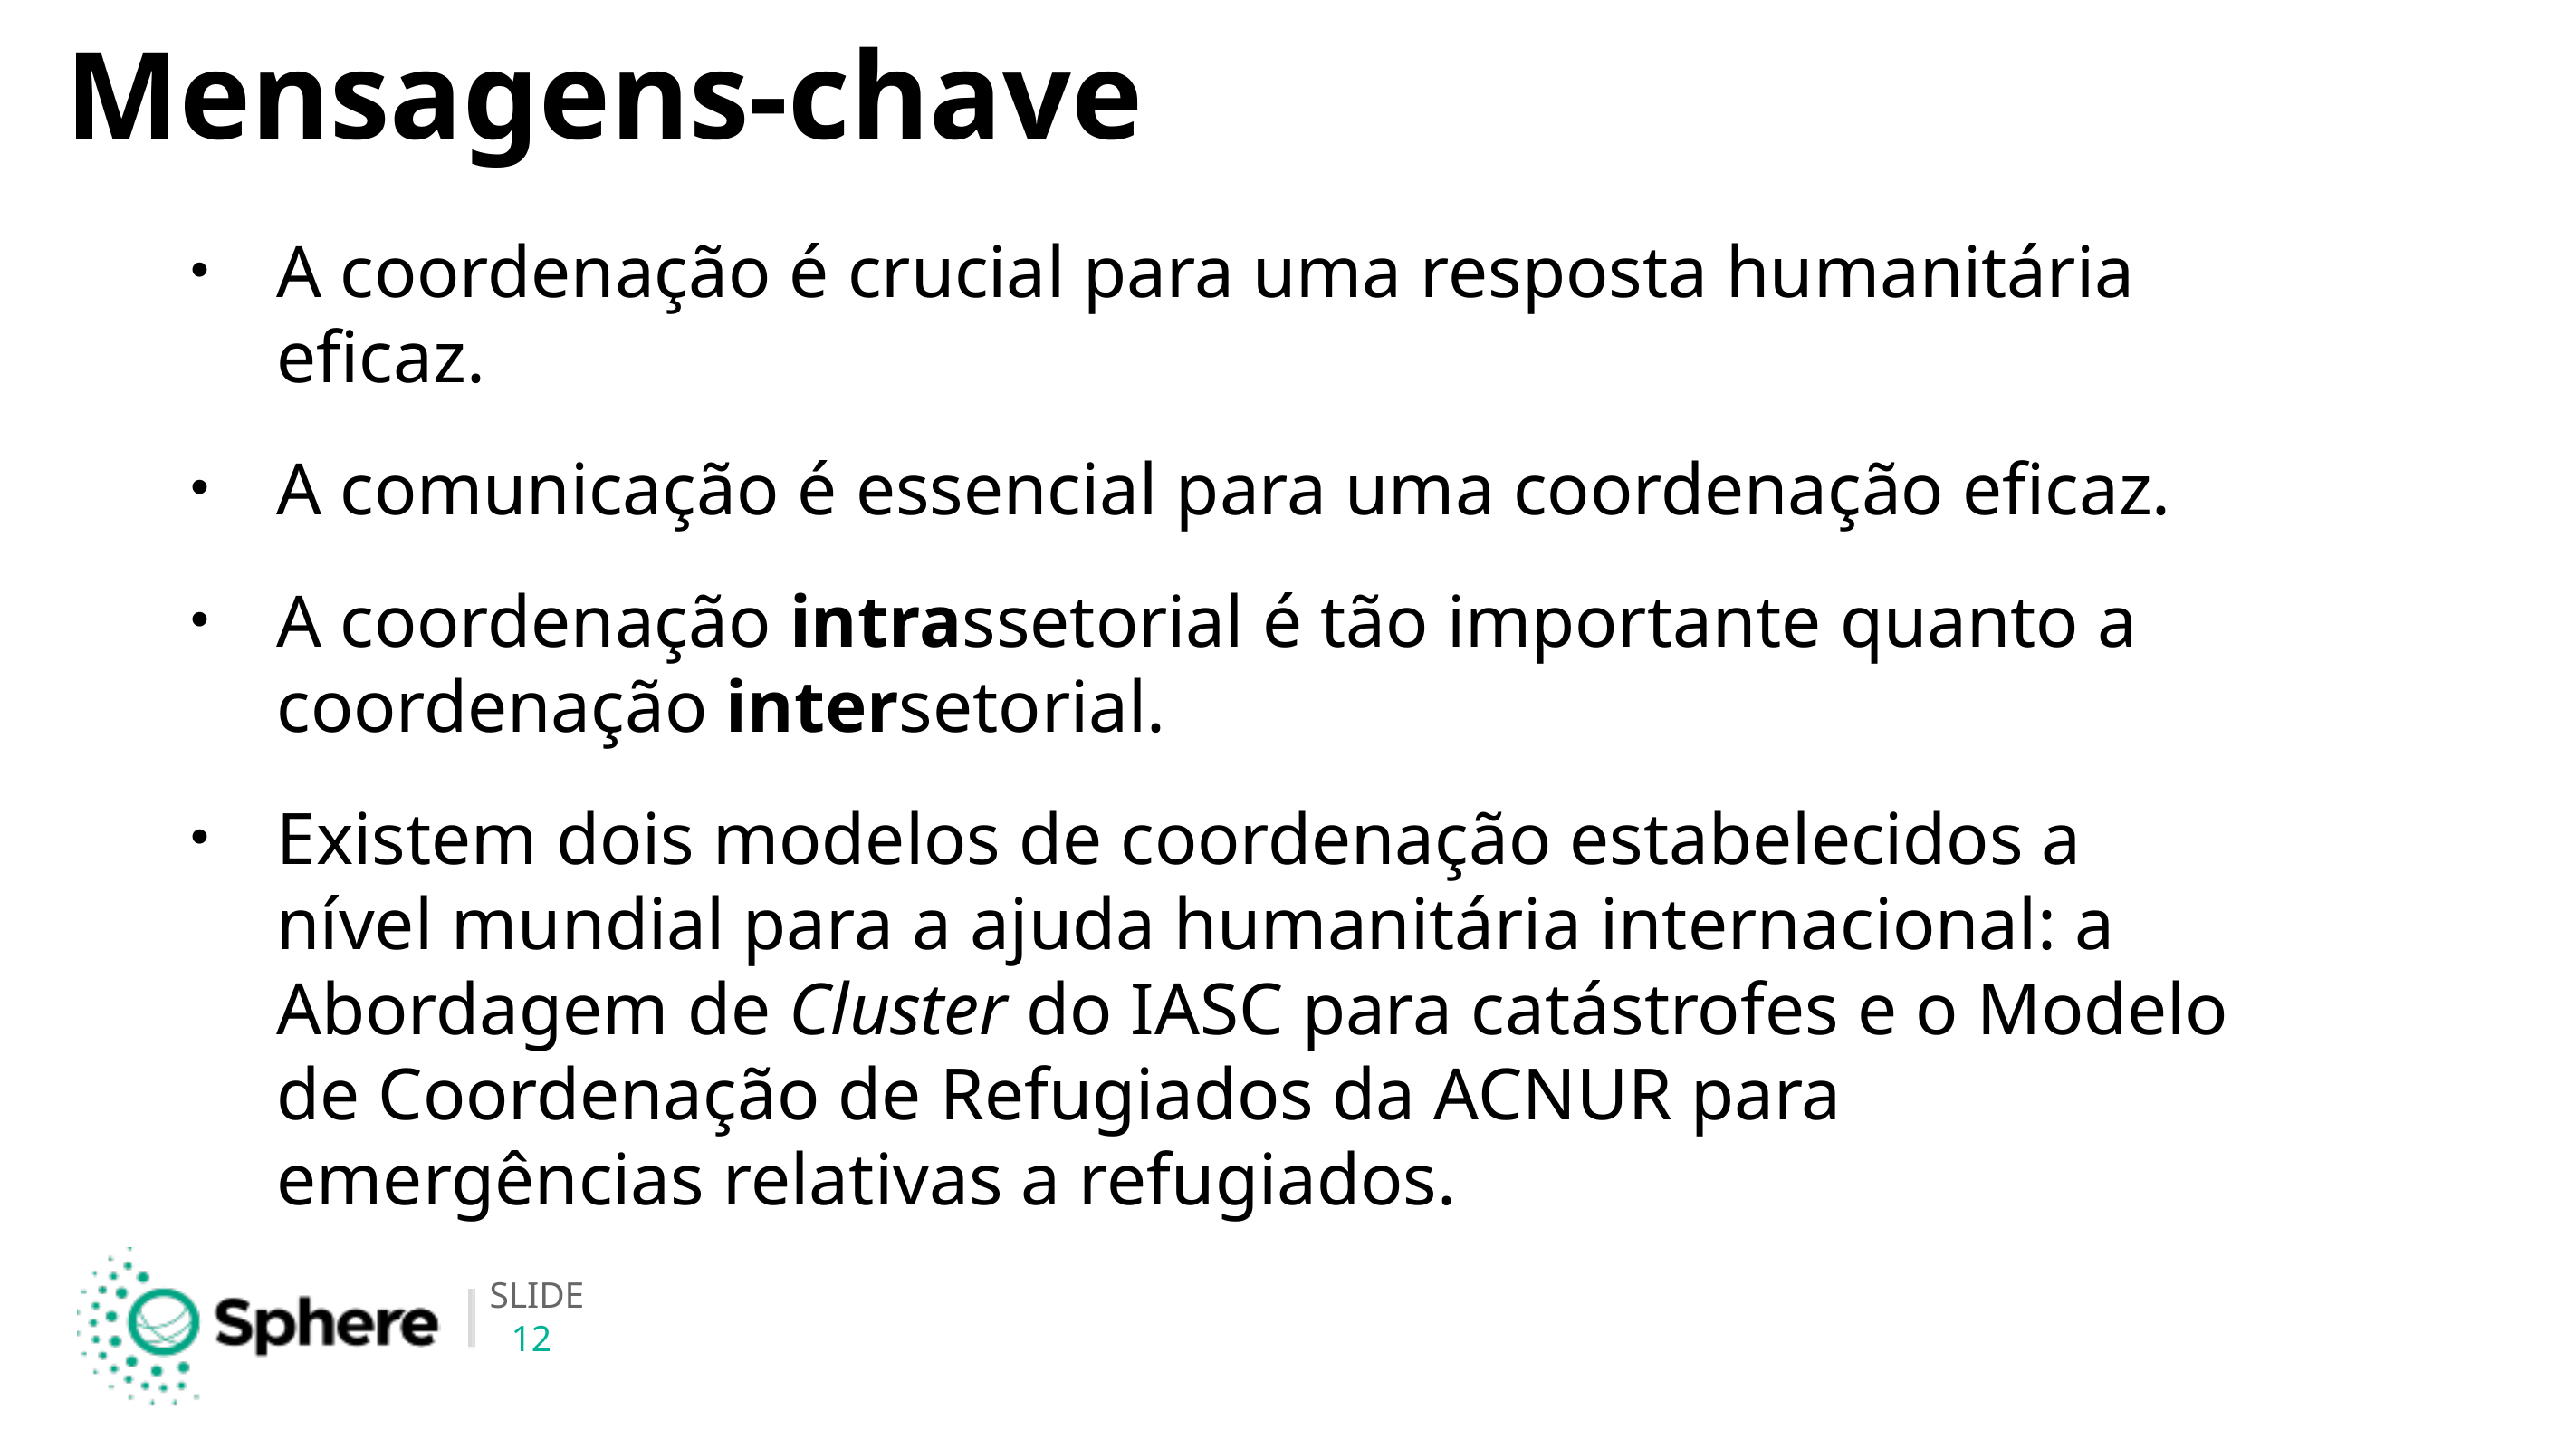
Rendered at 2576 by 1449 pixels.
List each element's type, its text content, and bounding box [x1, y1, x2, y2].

title Mensagens-chave [57, 10, 2131, 179]
list A coordenação é crucial para uma resposta humanitária eficaz. A comunicação é essencial para uma coordenação eficaz. A coordenação intrassetorial é tão importante quanto a coordenação intersetorial. Existem dois modelos de coordenação estabelecidos a nível mundial para a ajuda humanitária internacional: a Abordagem de Cluster do IASC para catástrofes e o Modelo de Coordenação de Refugiados da ACNUR para emergências relativas a refugiados. [182, 218, 2256, 1247]
picture [468, 1289, 479, 1349]
picture [77, 1247, 441, 1407]
slide_number 12 [503, 1308, 563, 1367]
